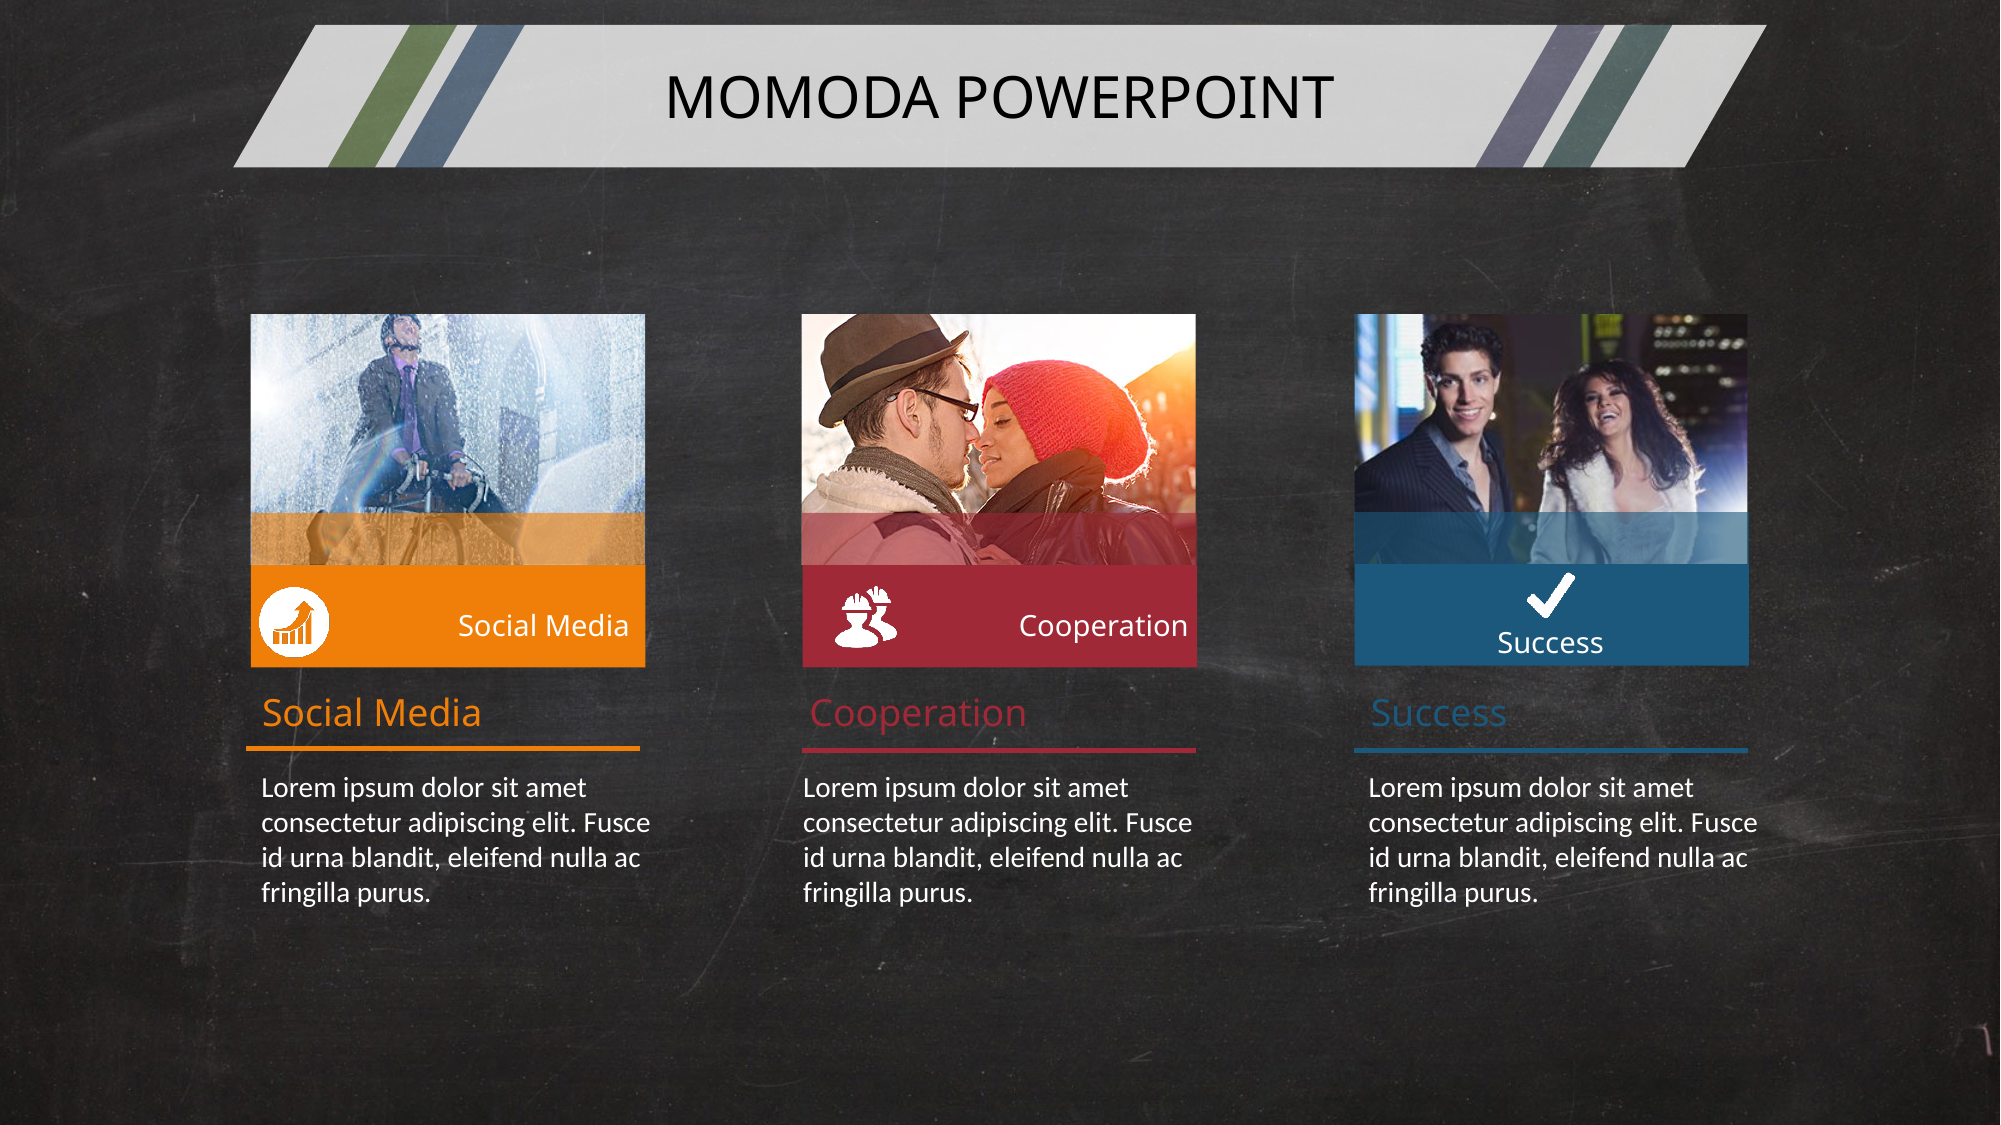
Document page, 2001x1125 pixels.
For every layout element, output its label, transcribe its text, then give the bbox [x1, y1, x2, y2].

text_box [1476, 23, 1604, 169]
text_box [788, 681, 1212, 918]
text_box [801, 512, 1198, 668]
text_box [1544, 23, 1671, 169]
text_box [250, 512, 646, 668]
picture [0, 0, 2000, 1125]
text_box [396, 23, 524, 169]
text_box [231, 23, 412, 169]
text_box [1520, 23, 1627, 169]
text_box [1588, 23, 1769, 169]
text_box [440, 23, 1560, 169]
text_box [246, 681, 670, 918]
text_box [329, 23, 456, 169]
text_box [373, 23, 480, 169]
text_box MOMODA POWERPOINT [609, 53, 1390, 139]
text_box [1353, 681, 1777, 918]
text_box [1353, 511, 1750, 668]
